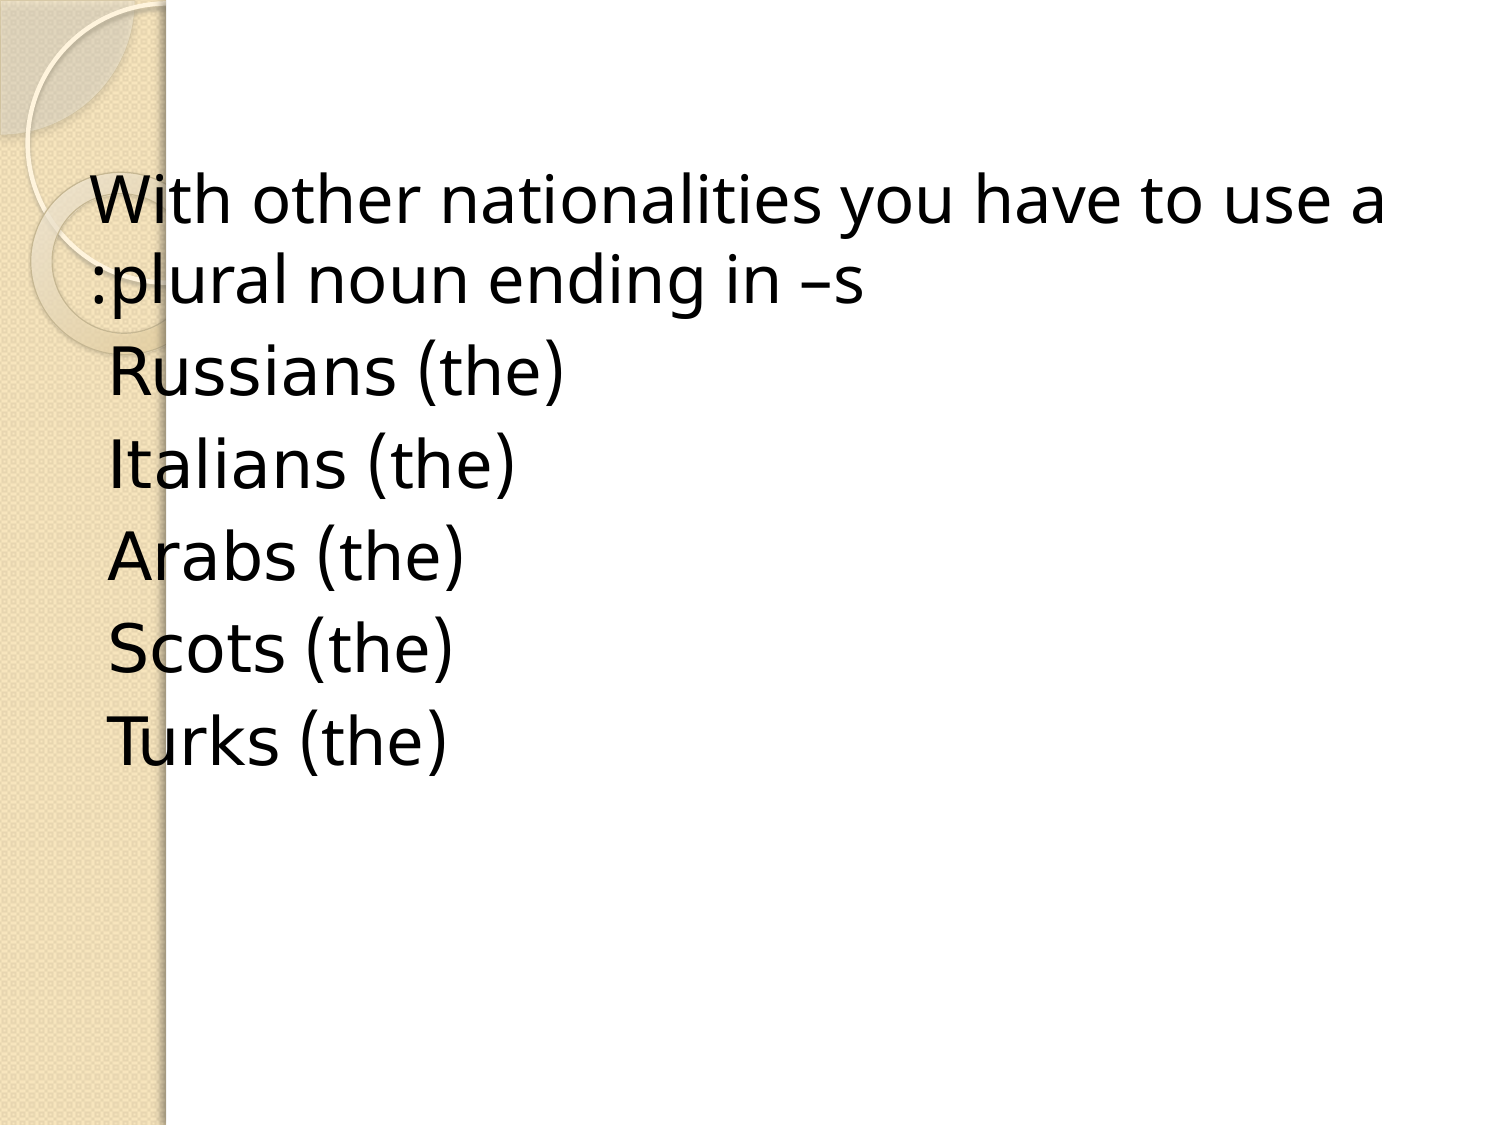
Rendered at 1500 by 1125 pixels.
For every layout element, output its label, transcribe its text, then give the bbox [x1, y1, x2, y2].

list With other nationalities you have to use a plural noun ending in –s: (the) Russians (the) Italians (the) Arabs (the) Scots (the) Turks [75, 149, 1425, 1005]
